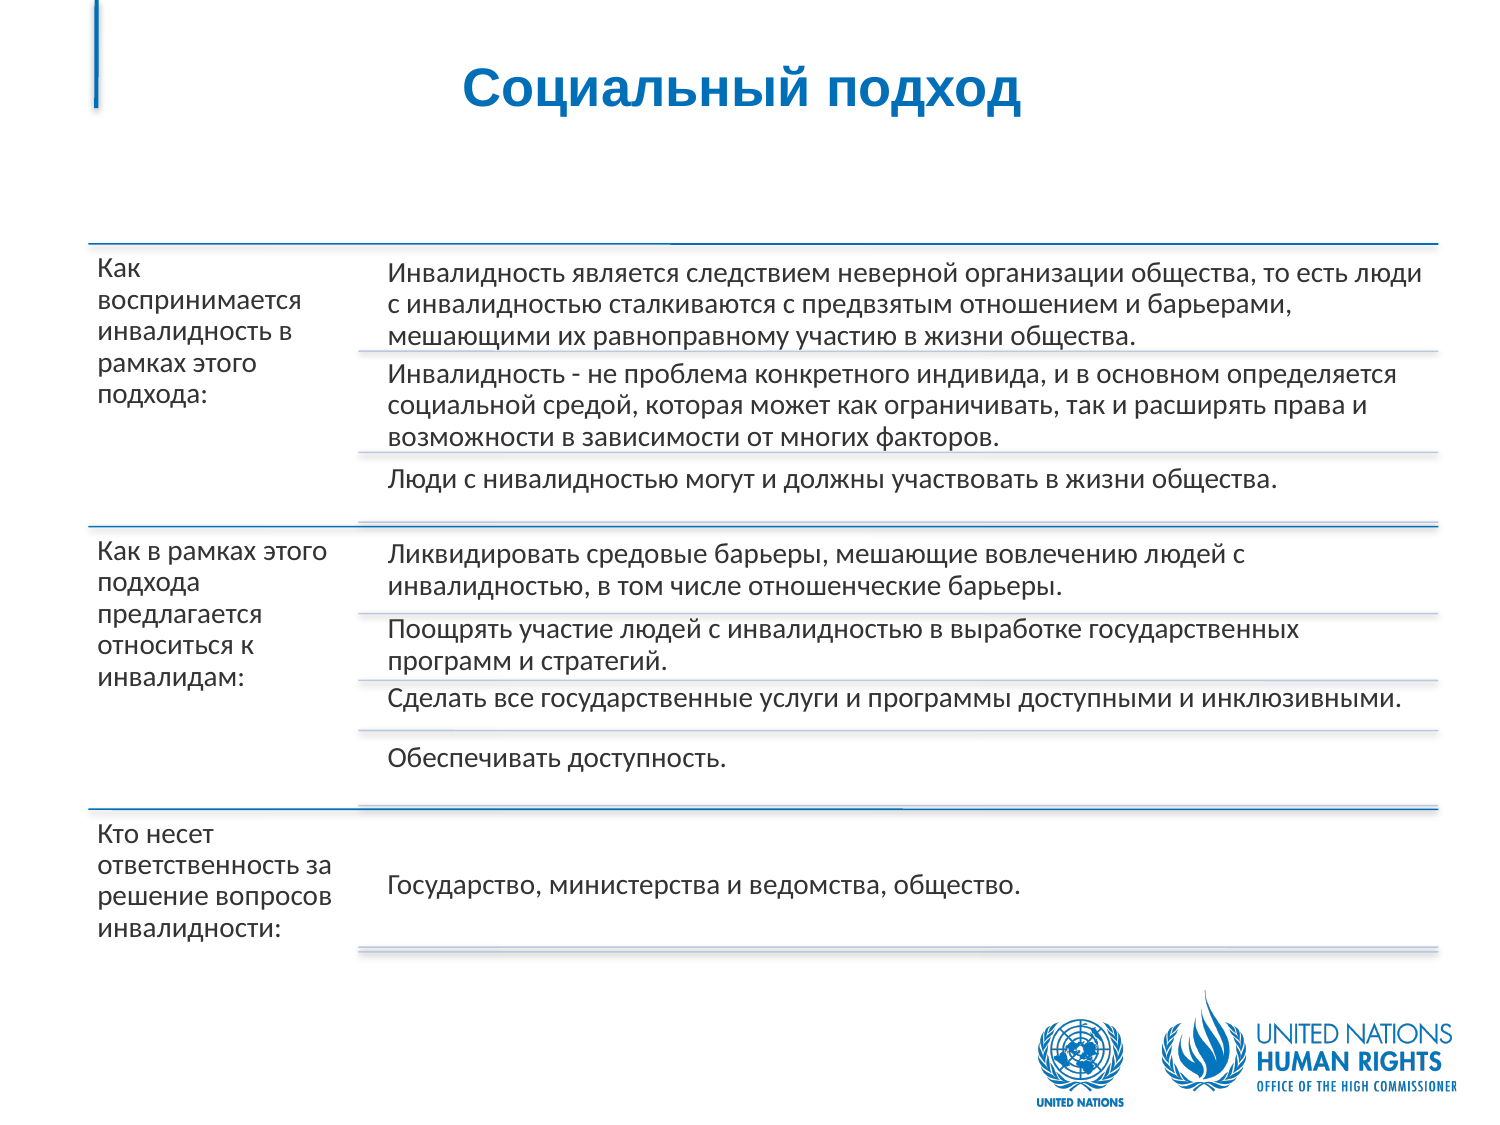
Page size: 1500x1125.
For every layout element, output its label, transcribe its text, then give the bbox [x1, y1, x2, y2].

picture [1037, 990, 1457, 1107]
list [88, 243, 1439, 1093]
title Социальный подход [121, 45, 1363, 186]
